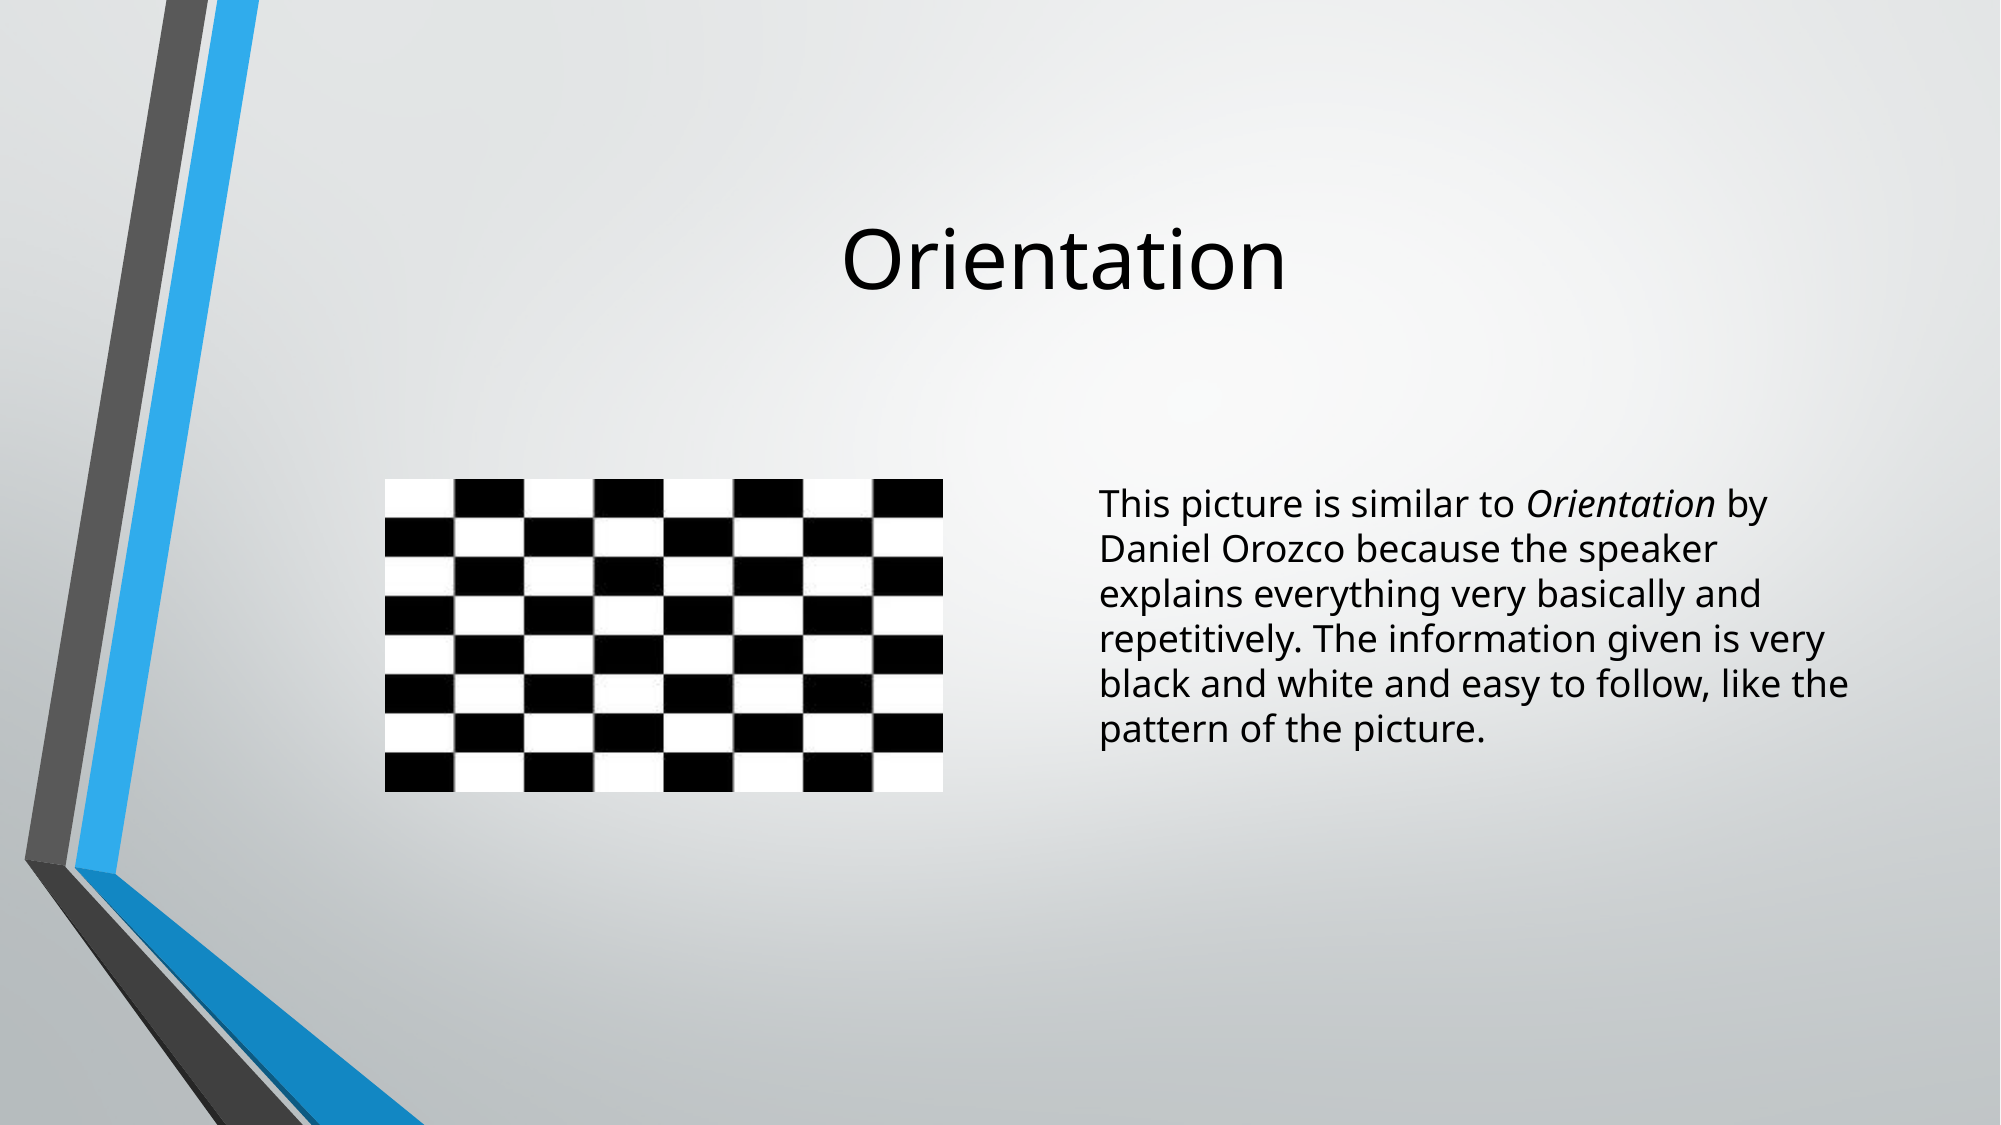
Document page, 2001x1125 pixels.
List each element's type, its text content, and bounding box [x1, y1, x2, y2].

title Orientation [243, 112, 1887, 400]
list This picture is similar to Orientation by Daniel Orozco because the speaker explains everything very basically and repetitively. The information given is very black and white and easy to follow, like the pattern of the picture. [1083, 358, 1887, 872]
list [384, 479, 943, 792]
